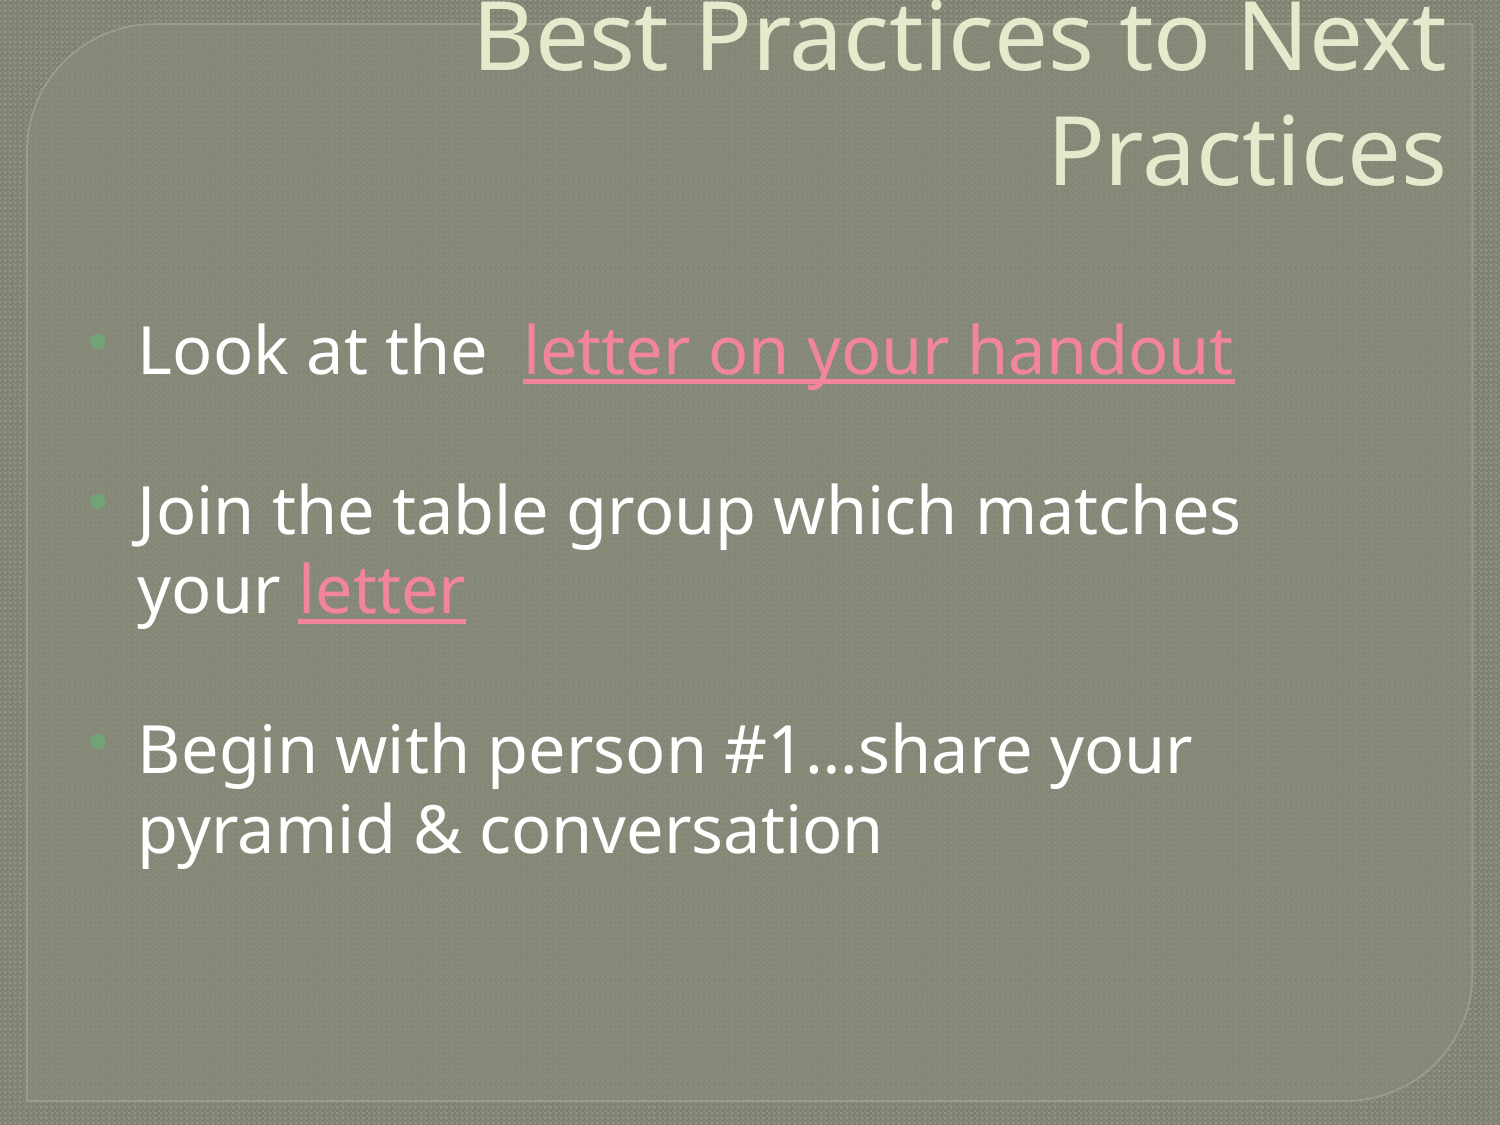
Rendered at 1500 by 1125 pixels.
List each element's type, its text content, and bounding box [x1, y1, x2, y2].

title Best Practices to Next Practices [24, 37, 1463, 213]
list Look at the letter on your handout Join the table group which matches your letter Begin with person #1…share your pyramid & conversation [75, 299, 1388, 800]
